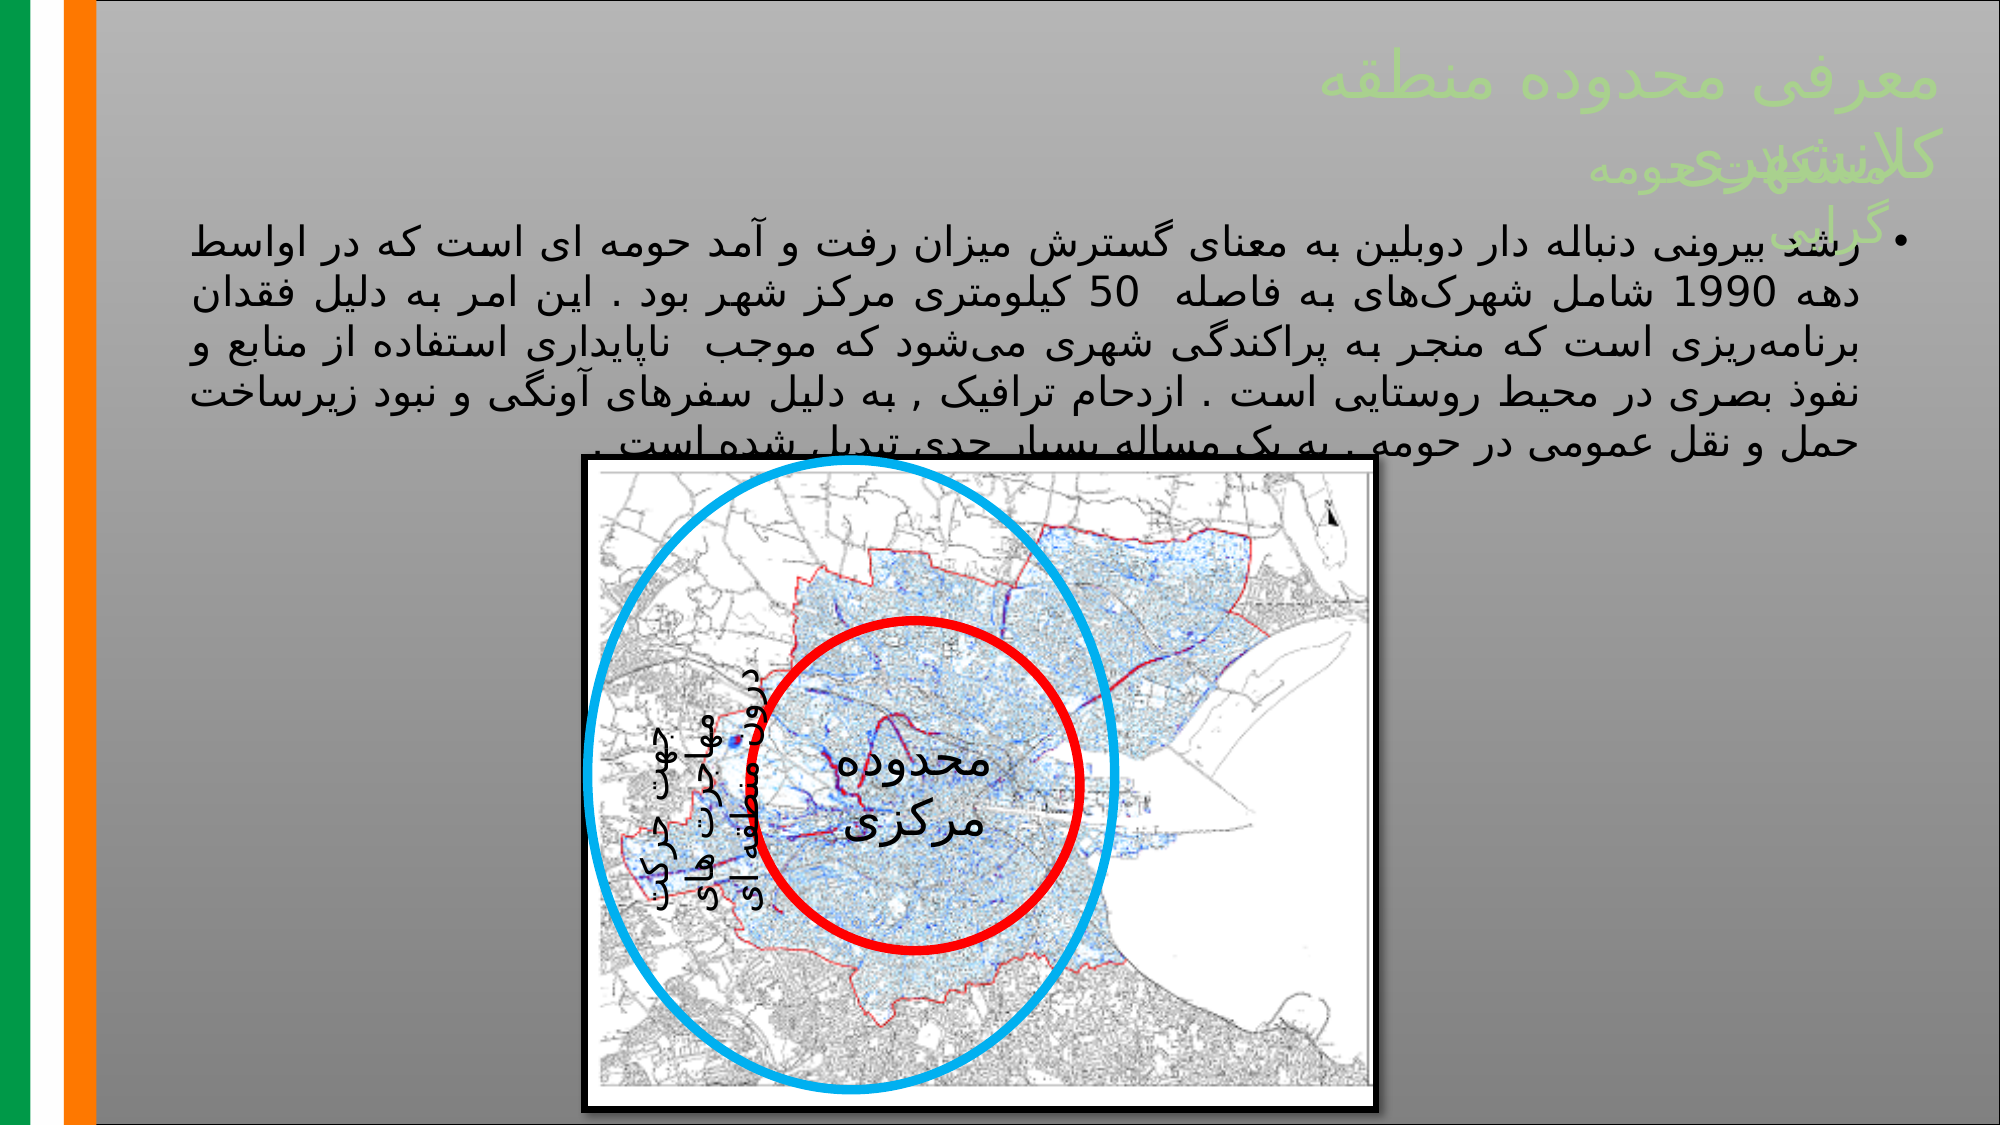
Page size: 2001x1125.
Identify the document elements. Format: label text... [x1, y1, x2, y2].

picture [587, 460, 799, 711]
text_box [97, 0, 2000, 1125]
text_box معرفی محدوده منطقه کلانشهری [1143, 24, 1958, 200]
text_box رشد بیرونی دنباله دار دوبلین به معنای گسترش میزان رفت و آمد حومه ای است که در اواسط دهه 1990 شامل شهرک‌های به فاصله 50 کیلومتری مرکز شهر بود . این امر به دلیل فقدان برنامه‌ریزی است که منجر به پراکندگی شهری می‌شود که موجب ناپایداری استفاده از منابع و نفوذ بصری در محیط روستایی است . ازدحام ترافیک , به دلیل سفرهای آونگی و نبود زیرساخت حمل و نقل عمومی در حومه , به یک مساله بسیار جدی تبدیل شده است . [173, 207, 1923, 473]
picture [593, 466, 1109, 1084]
text_box مشکلات حومه گرایی [1469, 125, 1905, 261]
picture [0, 0, 97, 1125]
picture [587, 460, 1374, 1107]
